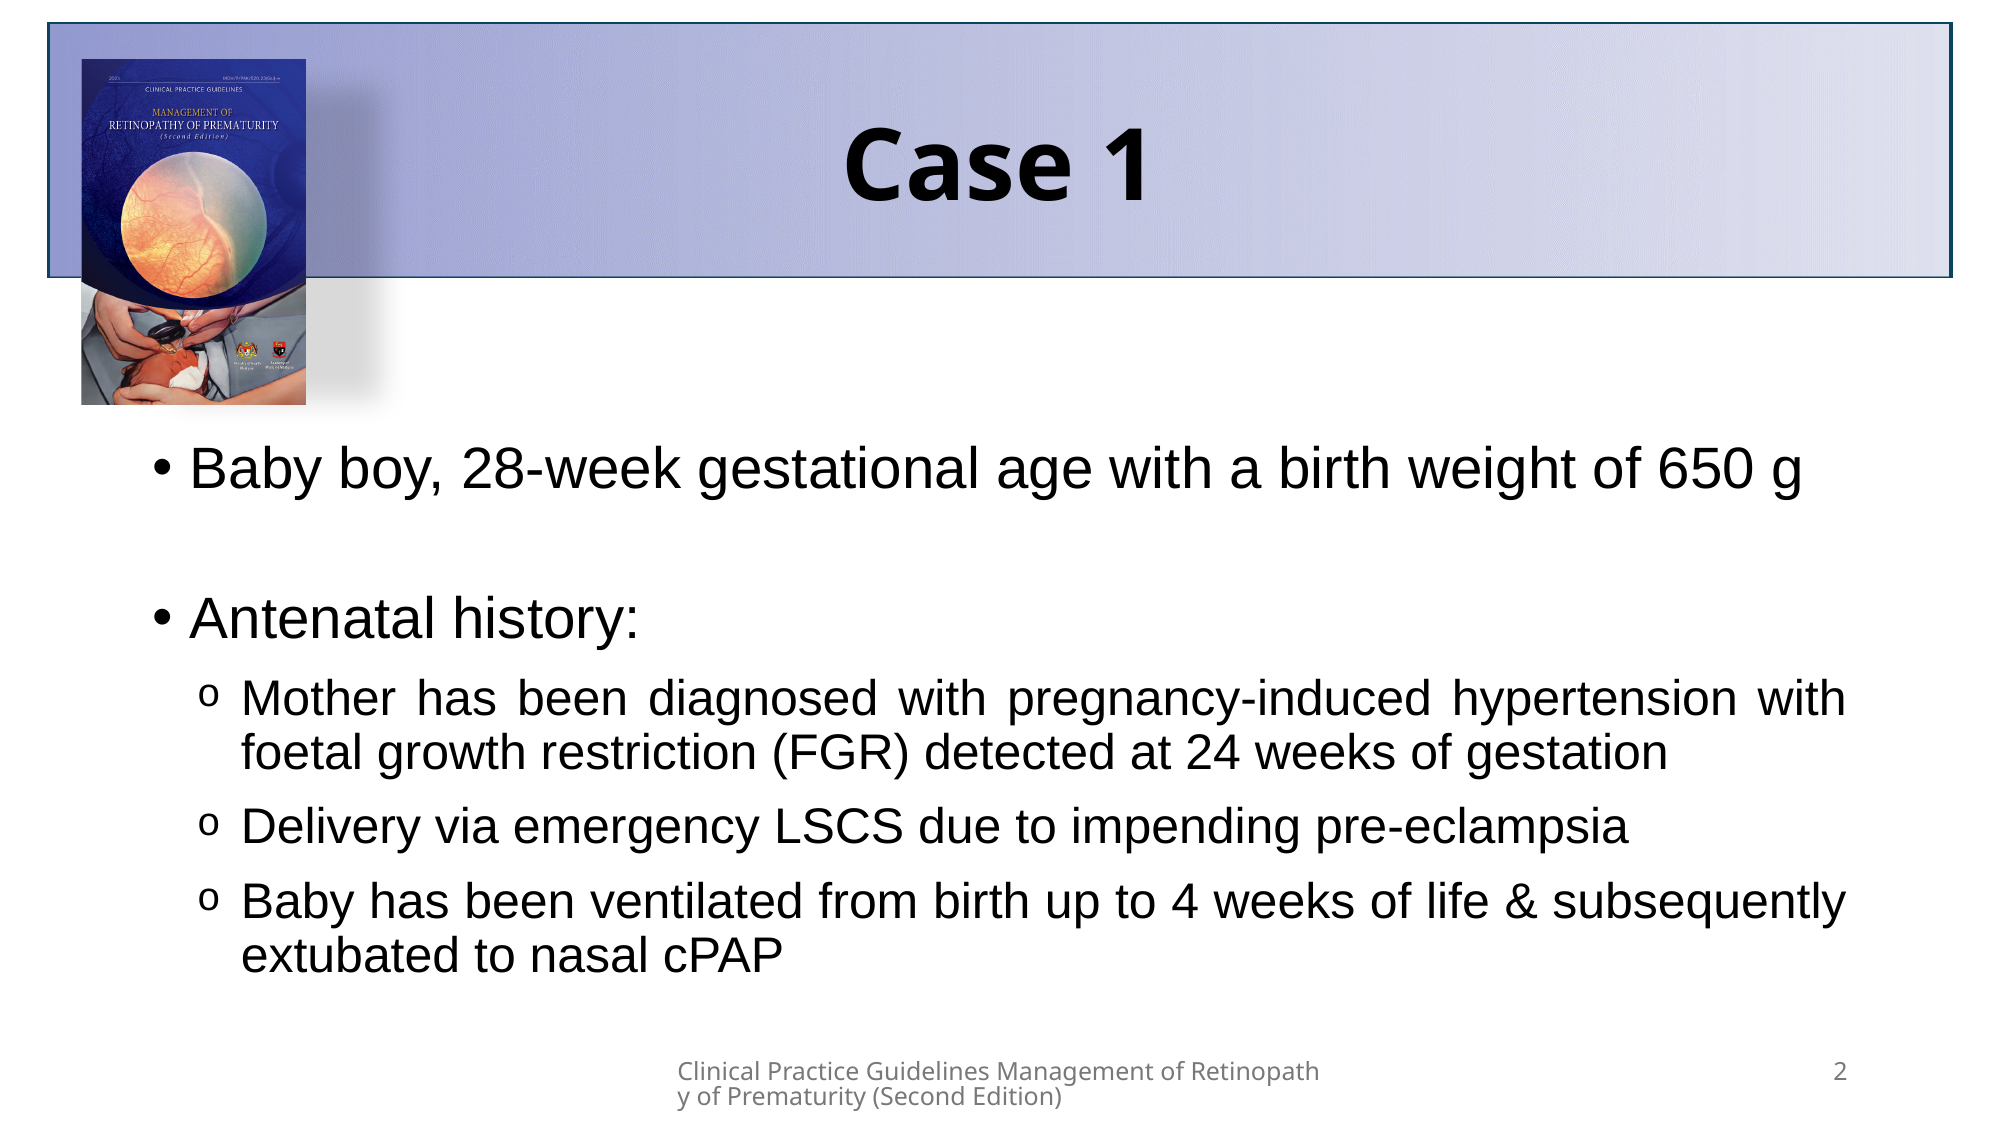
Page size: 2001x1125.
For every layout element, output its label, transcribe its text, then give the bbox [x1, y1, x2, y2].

list Baby boy, 28-week gestational age with a birth weight of 650 g Antenatal history: Mother has been diagnosed with pregnancy-induced hypertension with foetal growth restriction (FGR) detected at 24 weeks of gestation Delivery via emergency LSCS due to impending pre-eclampsia Baby has been ventilated from birth up to 4 weeks of life & subsequently extubated to nasal cPAP [137, 431, 1863, 1010]
footer Clinical Practice Guidelines Management of Retinopathy of Prematurity (Second Edition) [662, 1042, 1338, 1103]
slide_number 2 [1412, 1042, 1863, 1103]
picture [47, 21, 1953, 405]
